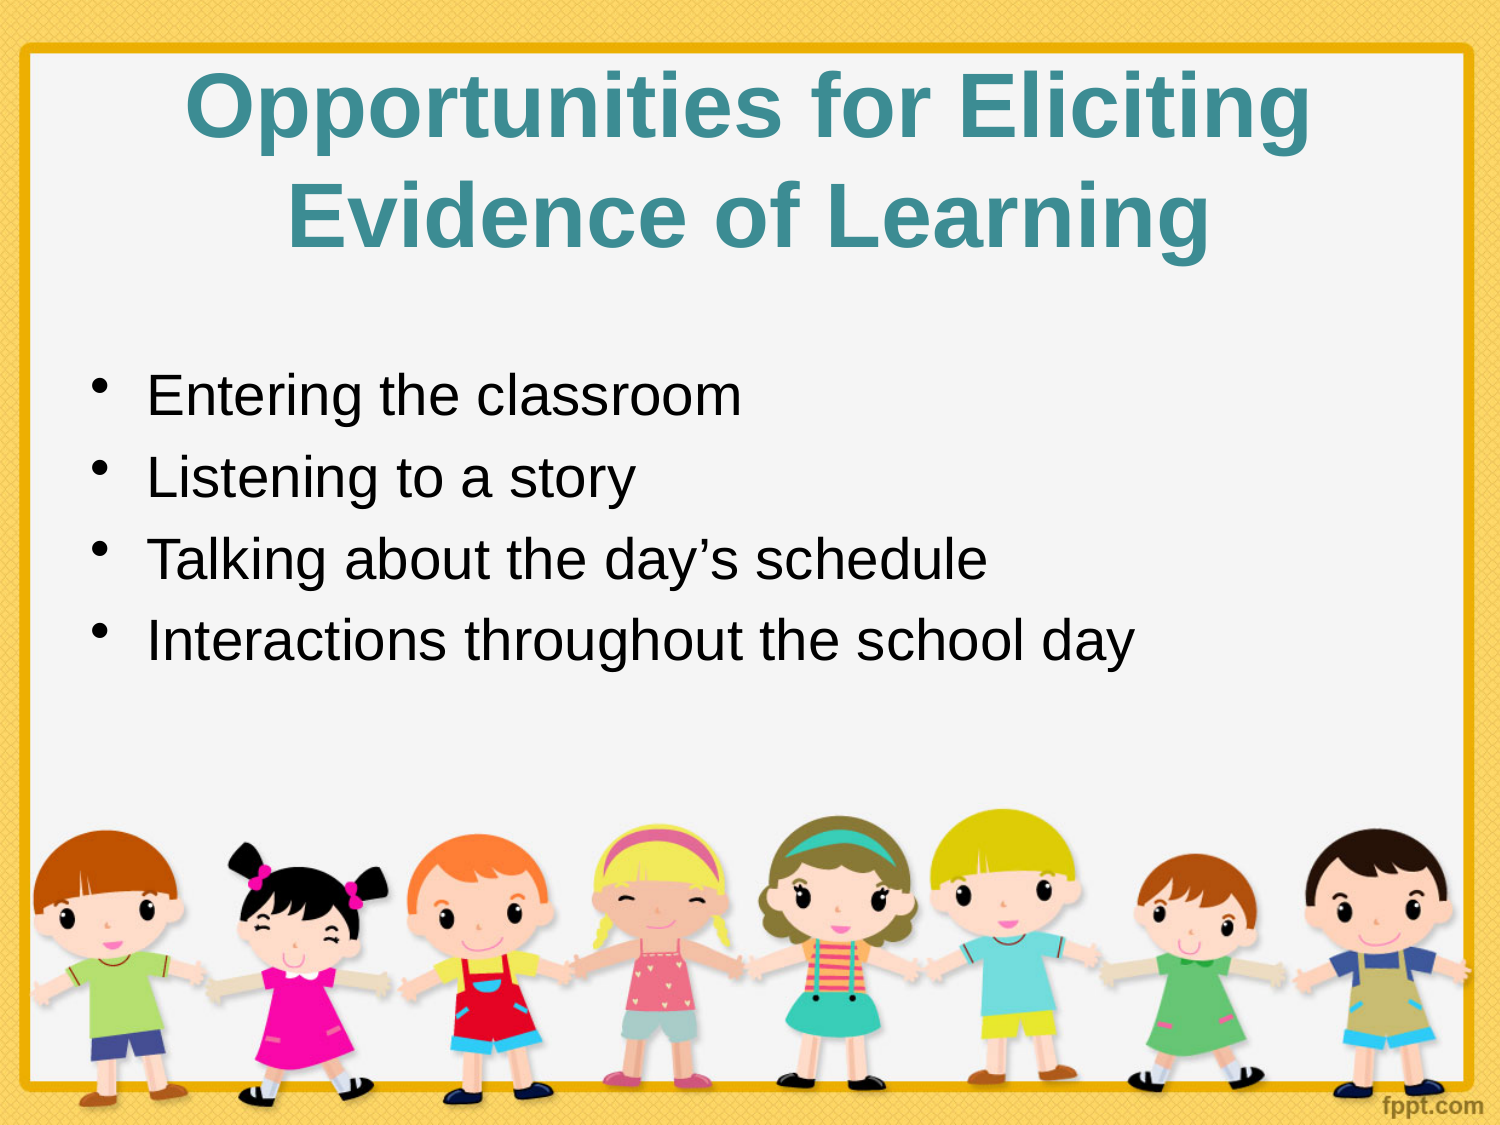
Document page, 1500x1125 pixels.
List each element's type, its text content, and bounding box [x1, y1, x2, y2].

title Opportunities for Eliciting Evidence of Learning [75, 62, 1425, 250]
picture [0, 0, 1500, 1125]
list Entering the classroom Listening to a story Talking about the day’s schedule Interactions throughout the school day [75, 350, 1425, 1093]
